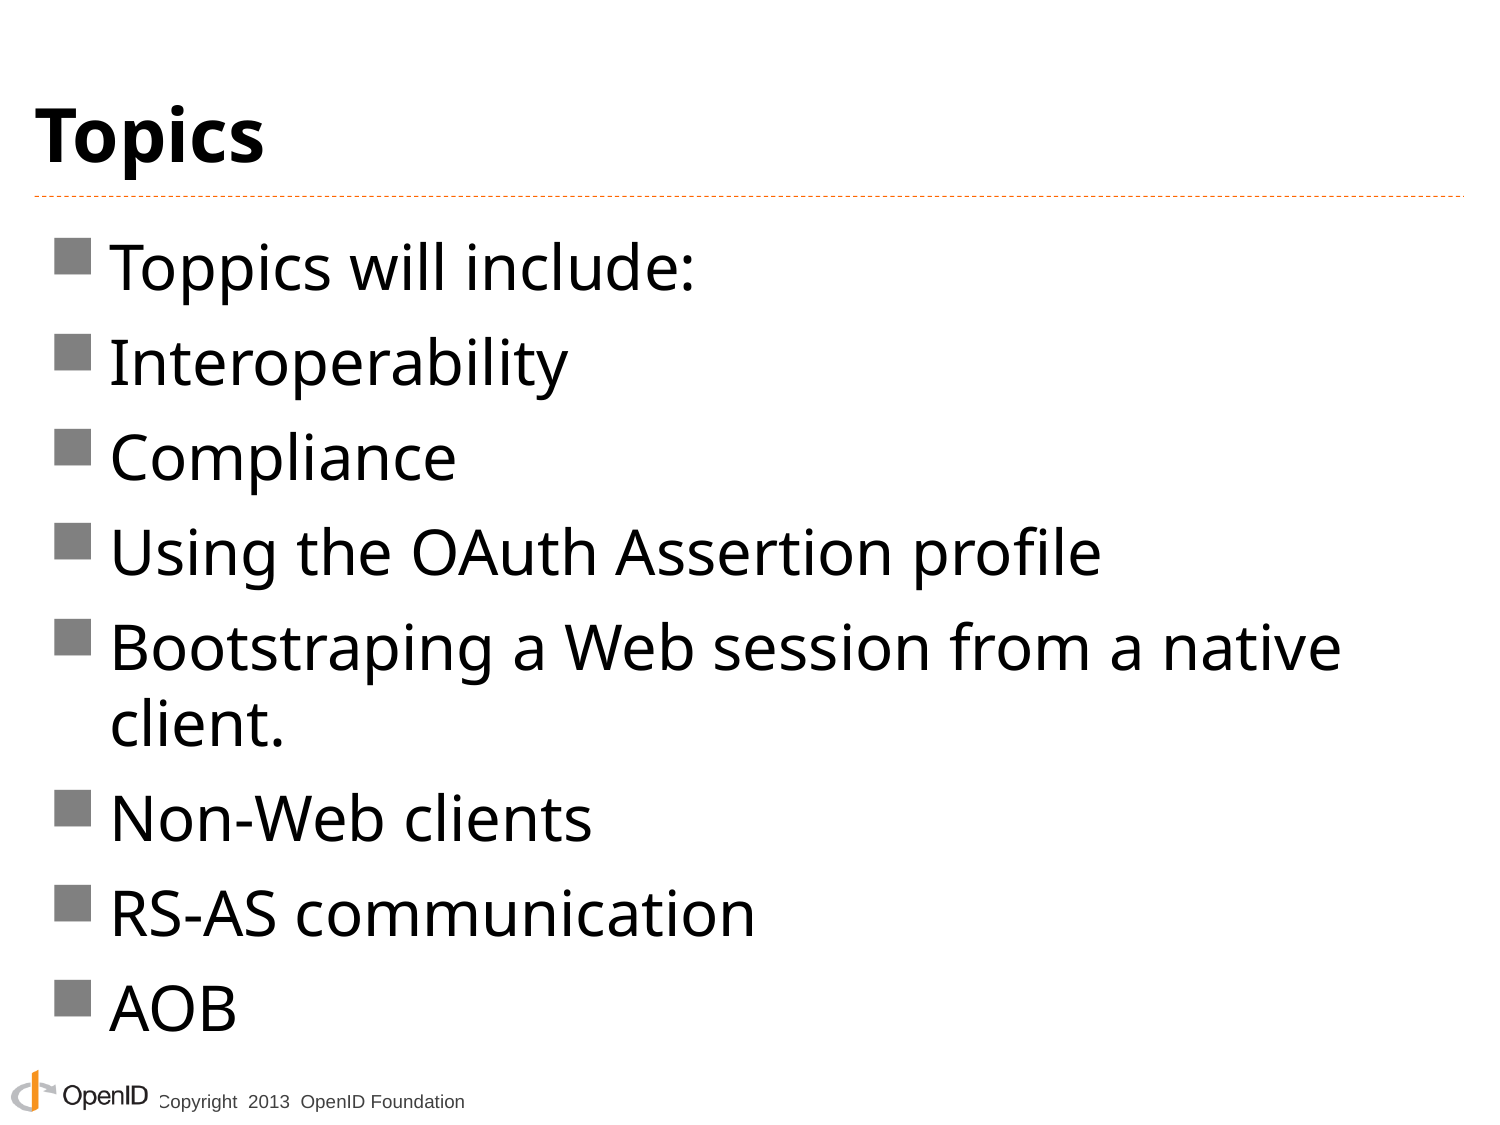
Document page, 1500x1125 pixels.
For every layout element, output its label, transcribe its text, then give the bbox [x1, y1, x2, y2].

list Toppics will include: Interoperability Compliance Using the OAuth Assertion profile Bootstraping a Web session from a native client. Non-Web clients RS-AS communication AOB [34, 219, 1466, 1060]
picture [0, 1061, 160, 1125]
title Topics [34, 49, 1466, 185]
